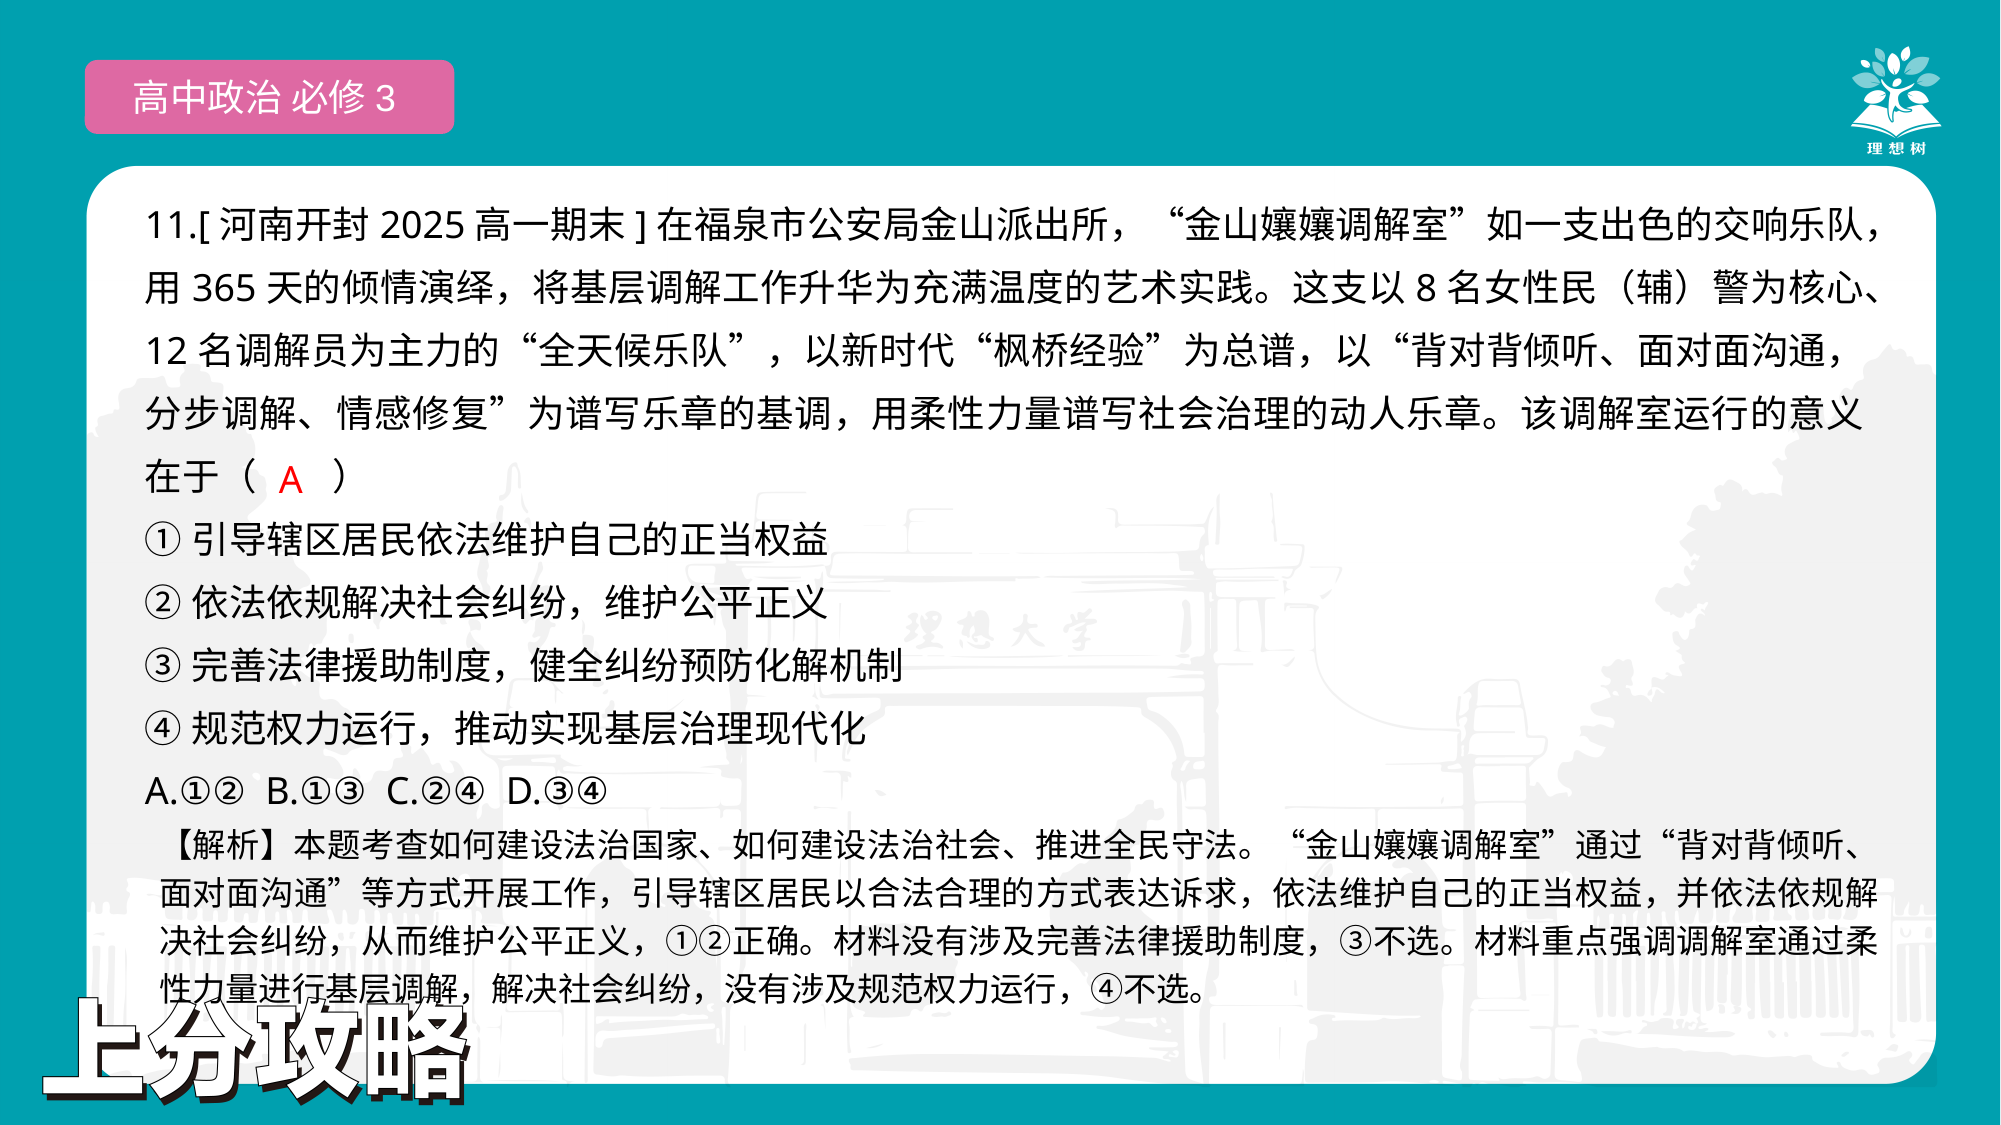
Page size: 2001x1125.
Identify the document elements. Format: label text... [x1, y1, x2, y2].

text_box 高中政治 必修3 [83, 58, 456, 135]
picture [0, 0, 2001, 1125]
text_box 【解析】本题考查如何建设法治国家、如何建设法治社会、推进全民守法。“金山孃孃调解室”通过“背对背倾听、面对面沟通”等方式开展工作，引导辖区居民以合法合理的方式表达诉求，依法维护自己的正当权益，并依法依规解决社会纠纷，从而维护公平正义，①②正确。材料没有涉及完善法律援助制度，③不选。材料重点强调调解室通过柔性力量进行基层调解，解决社会纠纷，没有涉及规范权力运行，④不选。 [144, 808, 1894, 1015]
text_box A [254, 426, 372, 509]
text_box 11.[河南开封2025高一期末]在福泉市公安局金山派出所，“金山孃孃调解室”如一支出色的交响乐队，用365天的倾情演绎，将基层调解工作升华为充满温度的艺术实践。这支以8名女性民（辅）警为核心、12名调解员为主力的“全天候乐队”，以新时代“枫桥经验”为总谱，以“背对背倾听、面对面沟通，分步调解、情感修复”为谱写乐章的基调，用柔性力量谱写社会治理的动人乐章。该调解室运行的意义在于（ ） ①引导辖区居民依法维护自己的正当权益 ②依法依规解决社会纠纷，维护公平正义 ③完善法律援助制度，健全纠纷预防化解机制 ④规范权力运行，推动实现基层治理现代化 A.①② B.①③ C.②④ D.③④ [130, 175, 1879, 820]
